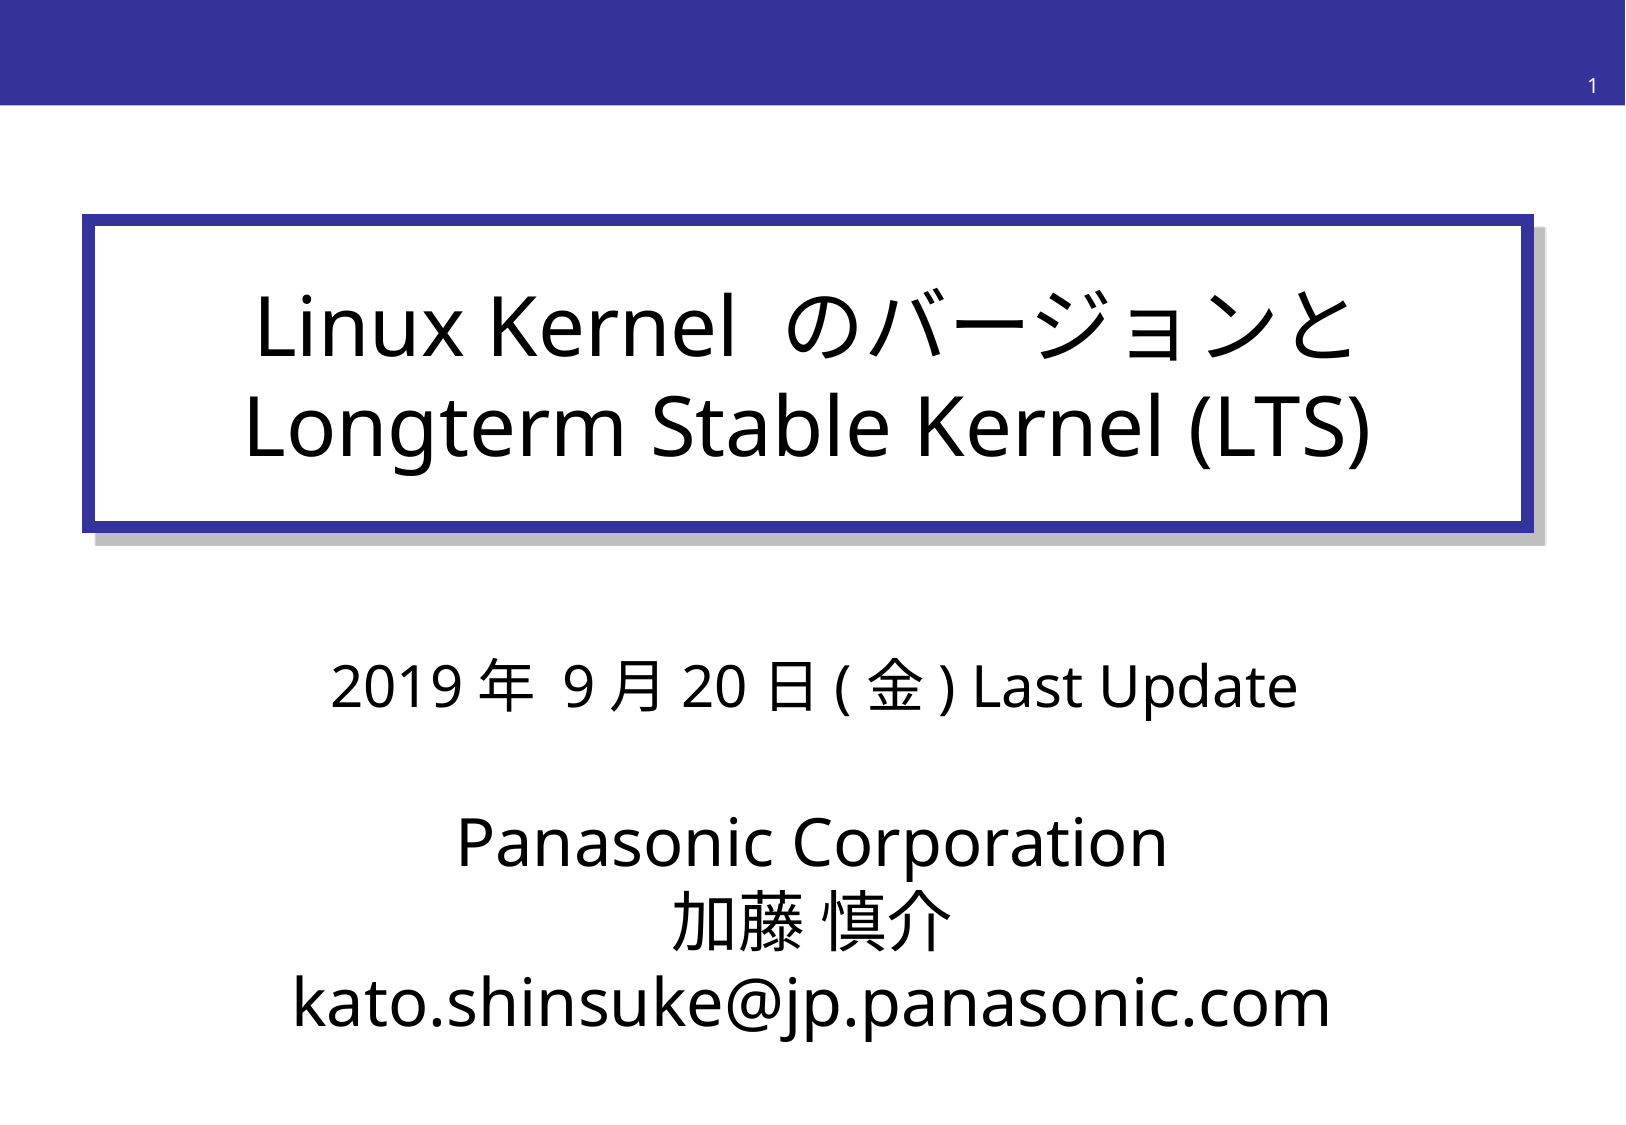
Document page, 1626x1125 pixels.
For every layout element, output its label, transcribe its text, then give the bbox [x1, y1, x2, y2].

slide_number 1 [1522, 65, 1614, 105]
text_box Linux Kernel のバージョンと Longterm Stable Kernel (LTS) [88, 220, 1528, 528]
text_box Panasonic Corporation 加藤 慎介 kato.shinsuke@jp.panasonic.com [276, 792, 1350, 1048]
text_box 2019年 9月20日(金) Last Update [315, 642, 1314, 727]
